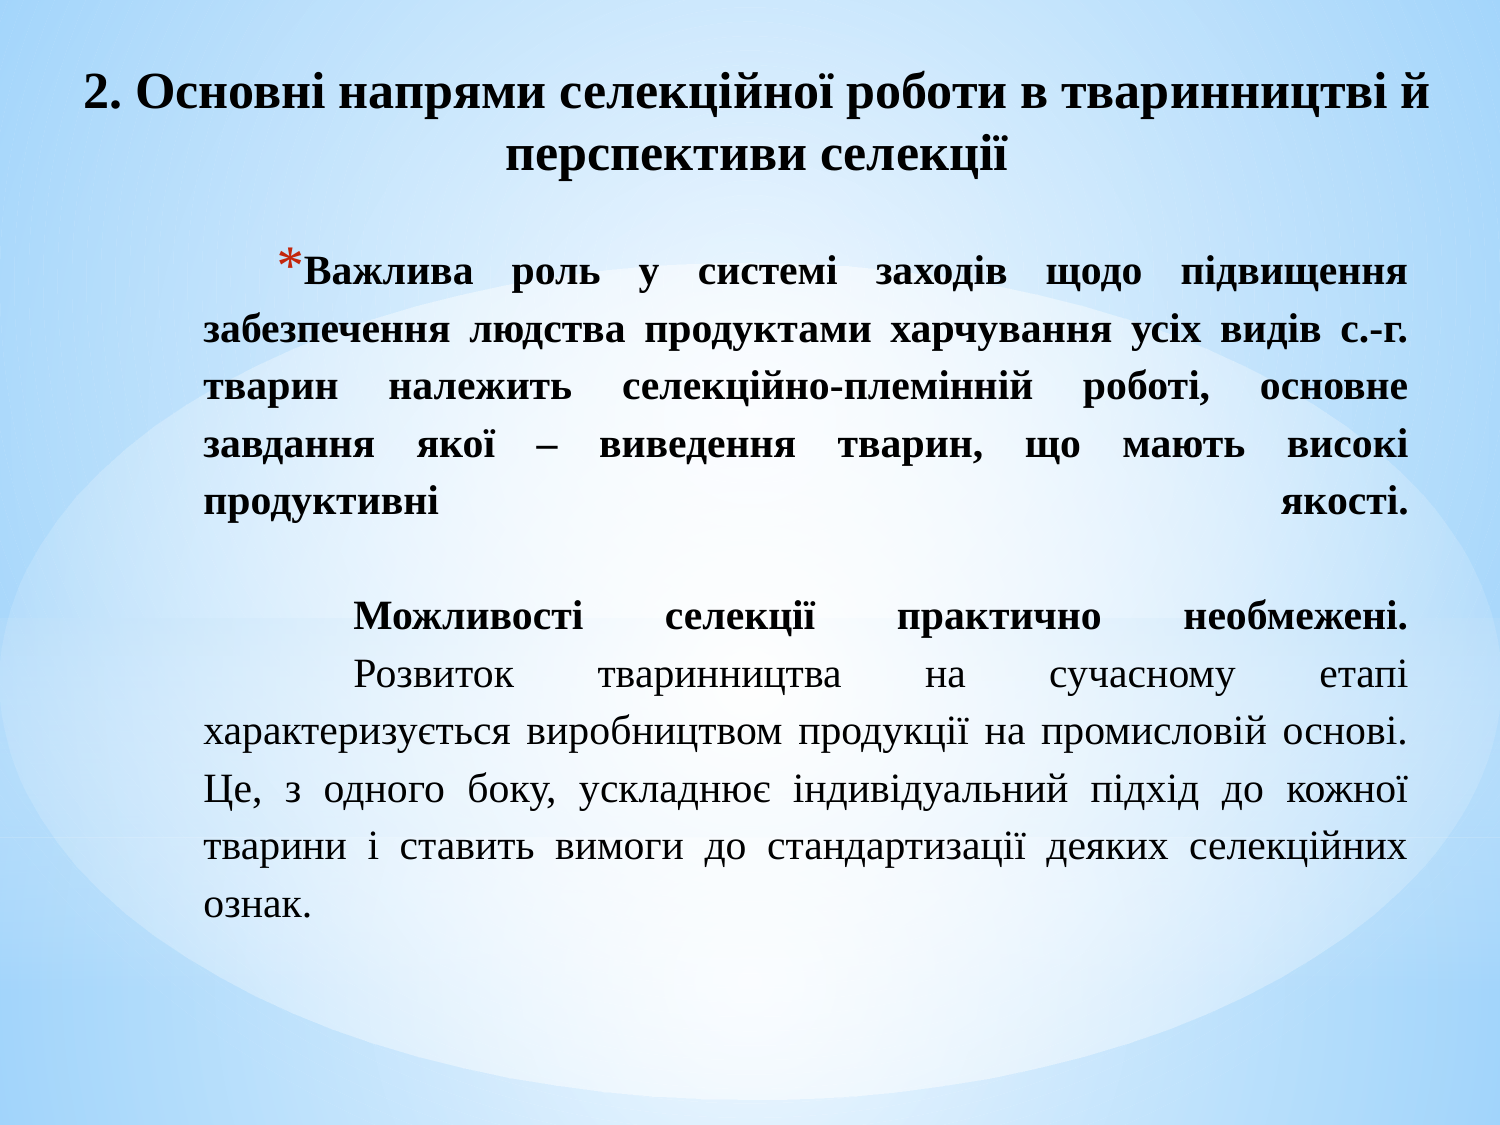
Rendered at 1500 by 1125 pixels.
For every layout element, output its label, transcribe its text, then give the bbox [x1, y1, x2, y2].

title Важлива роль у системі заходів щодо підвищення забезпечення людства продуктами харчування усіх видів с.-г. тварин належить селекційно-племінній роботі, основне завдання якої – виведення тварин, що мають високі продуктивні якості. Можливості селекції практично необмежені. Розвиток тваринництва на сучасному етапі характеризується виробництвом продукції на промисловій основі. Це, з одного боку, ускладнює індивідуальний підхід до кожної тварини і ставить вимоги до стандартизації деяких селекційних ознак. [135, 234, 1424, 1125]
text_box 2. Основні напрями селекційної роботи в тваринництві й перспективи селекції [53, 48, 1462, 234]
